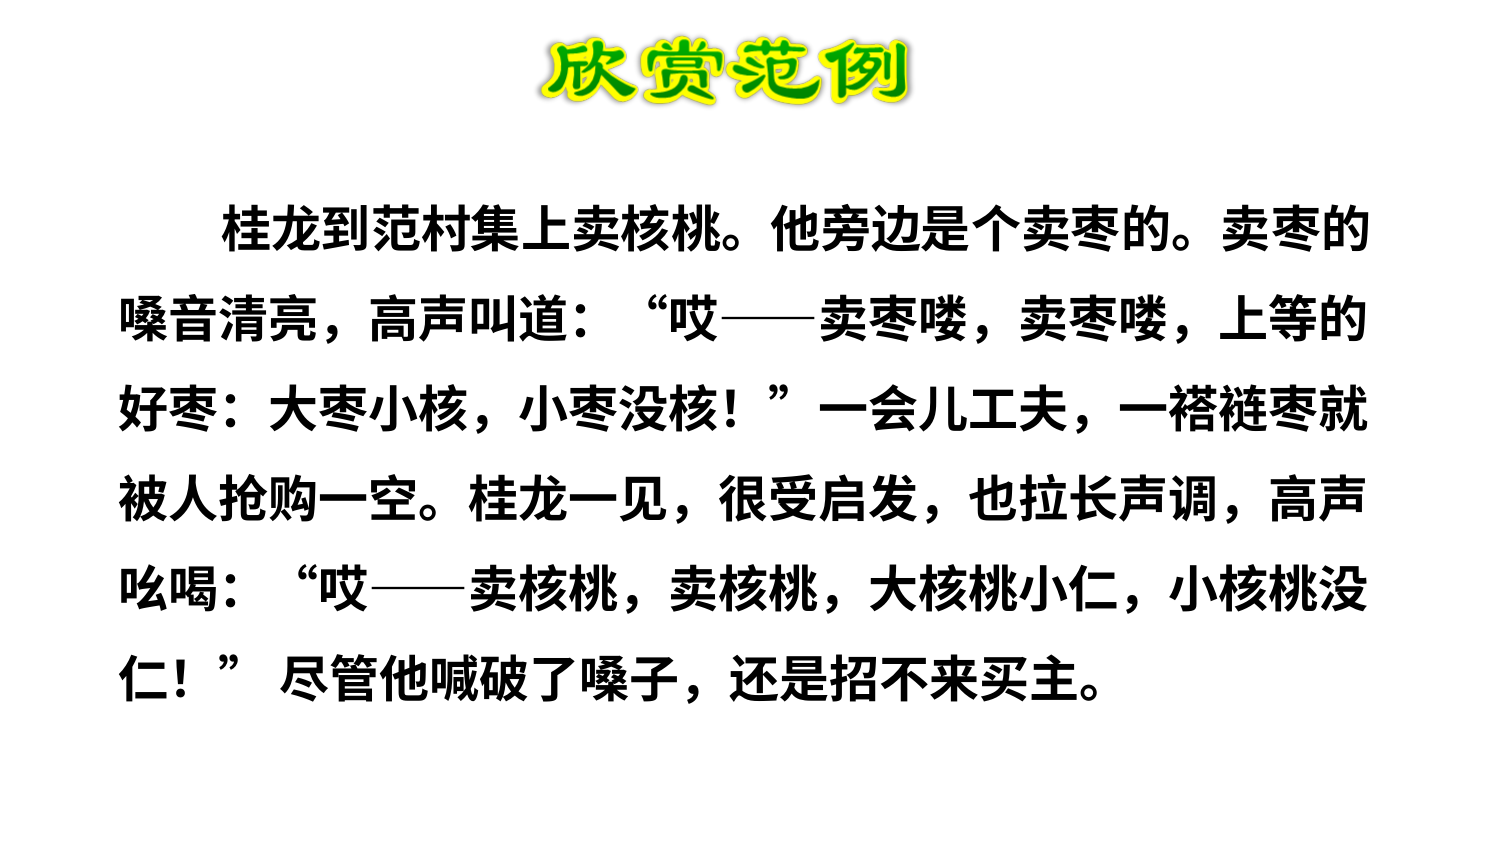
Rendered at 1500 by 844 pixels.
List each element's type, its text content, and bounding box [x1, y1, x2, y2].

text_box 桂龙到范村集上卖核桃。他旁边是个卖枣的。卖枣的嗓音清亮，高声叫道：“哎——卖枣喽，卖枣喽，上等的好枣：大枣小核，小枣没核！”一会儿工夫，一褡裢枣就被人抢购一空。桂龙一见，很受启发，也拉长声调，高声吆喝：“哎——卖核桃，卖核桃，大核桃小仁，小核桃没仁！” 尽管他喊破了嗓子，还是招不来买主。 [103, 159, 1414, 715]
picture [475, 0, 979, 126]
